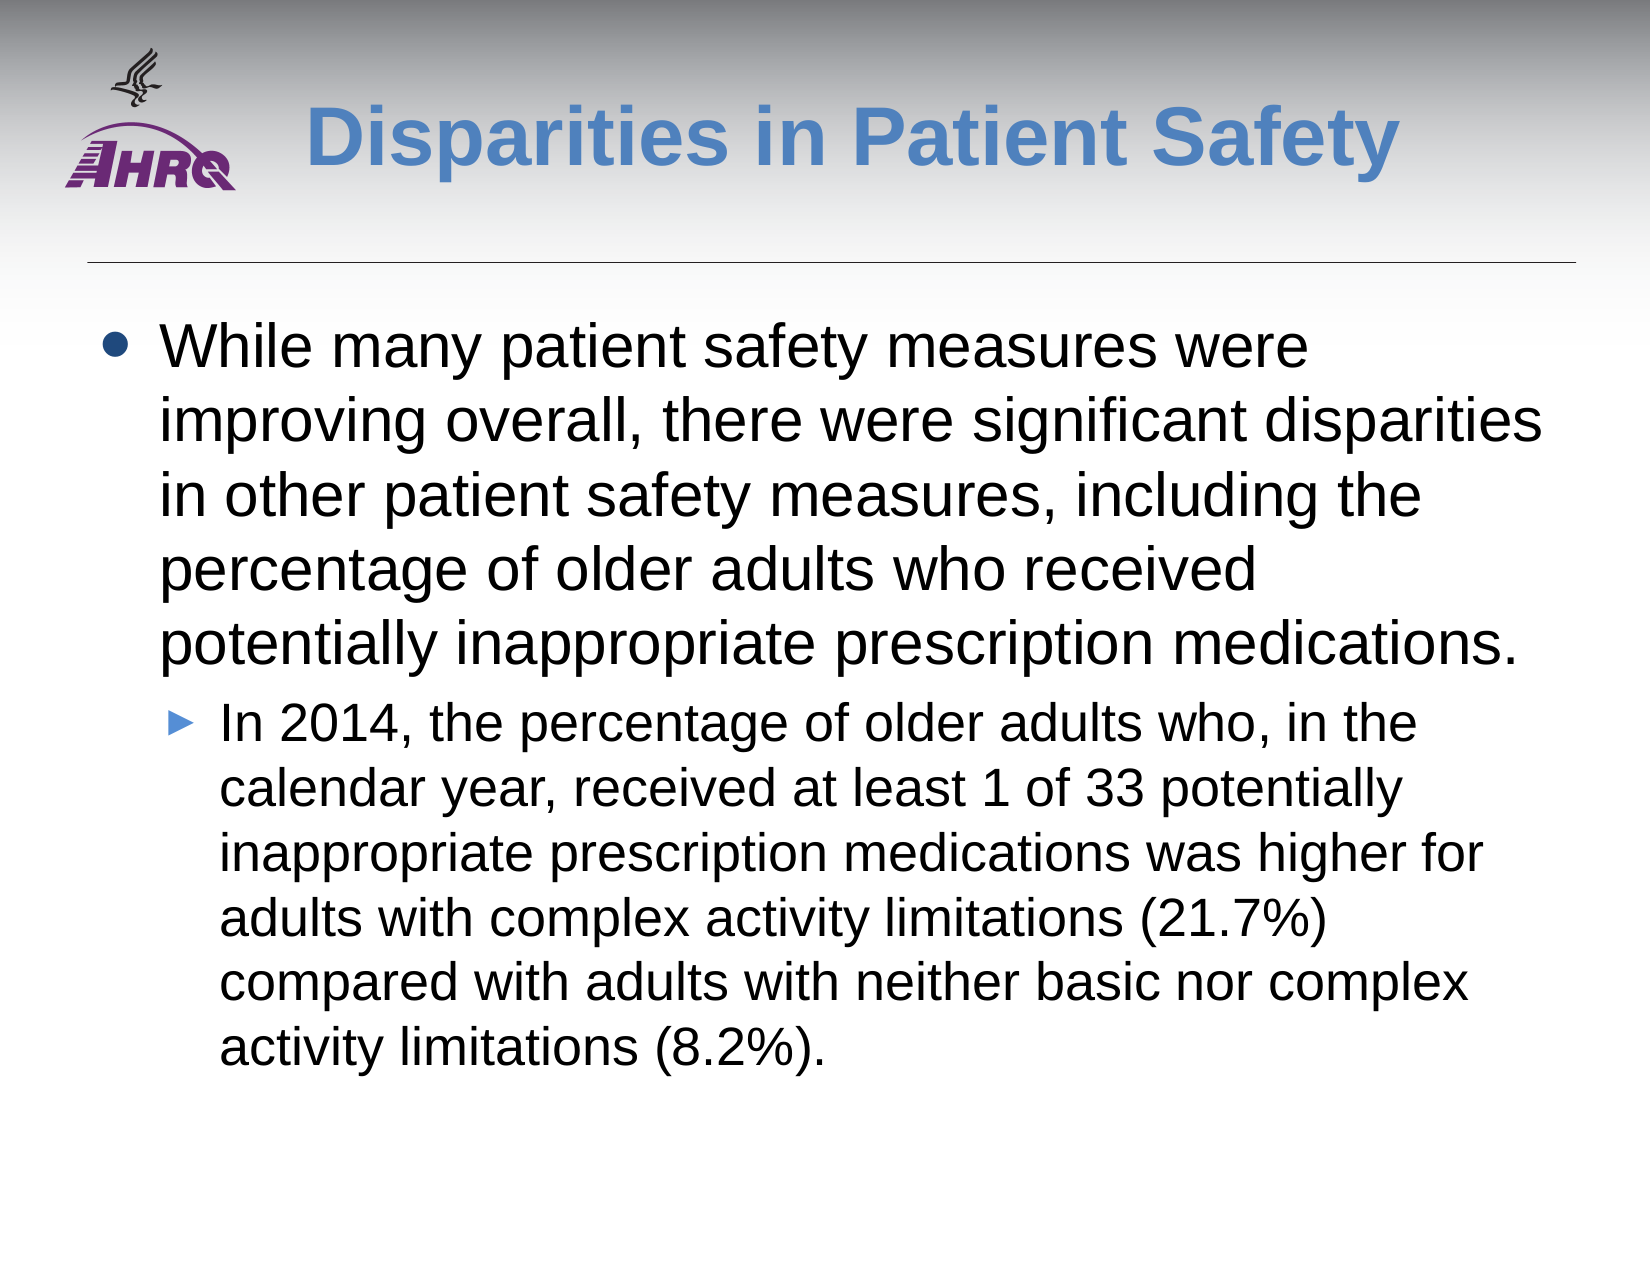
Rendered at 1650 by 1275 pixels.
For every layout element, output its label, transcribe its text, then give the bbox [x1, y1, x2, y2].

list While many patient safety measures were improving overall, there were significant disparities in other patient safety measures, including the percentage of older adults who received potentially inappropriate prescription medications. In 2014, the percentage of older adults who, in the calendar year, received at least 1 of 33 potentially inappropriate prescription medications was higher for adults with complex activity limitations (21.7%) compared with adults with neither basic nor complex activity limitations (8.2%). [82, 297, 1568, 1139]
picture [0, 0, 1650, 1275]
title Disparities in Patient Safety [288, 51, 1568, 213]
